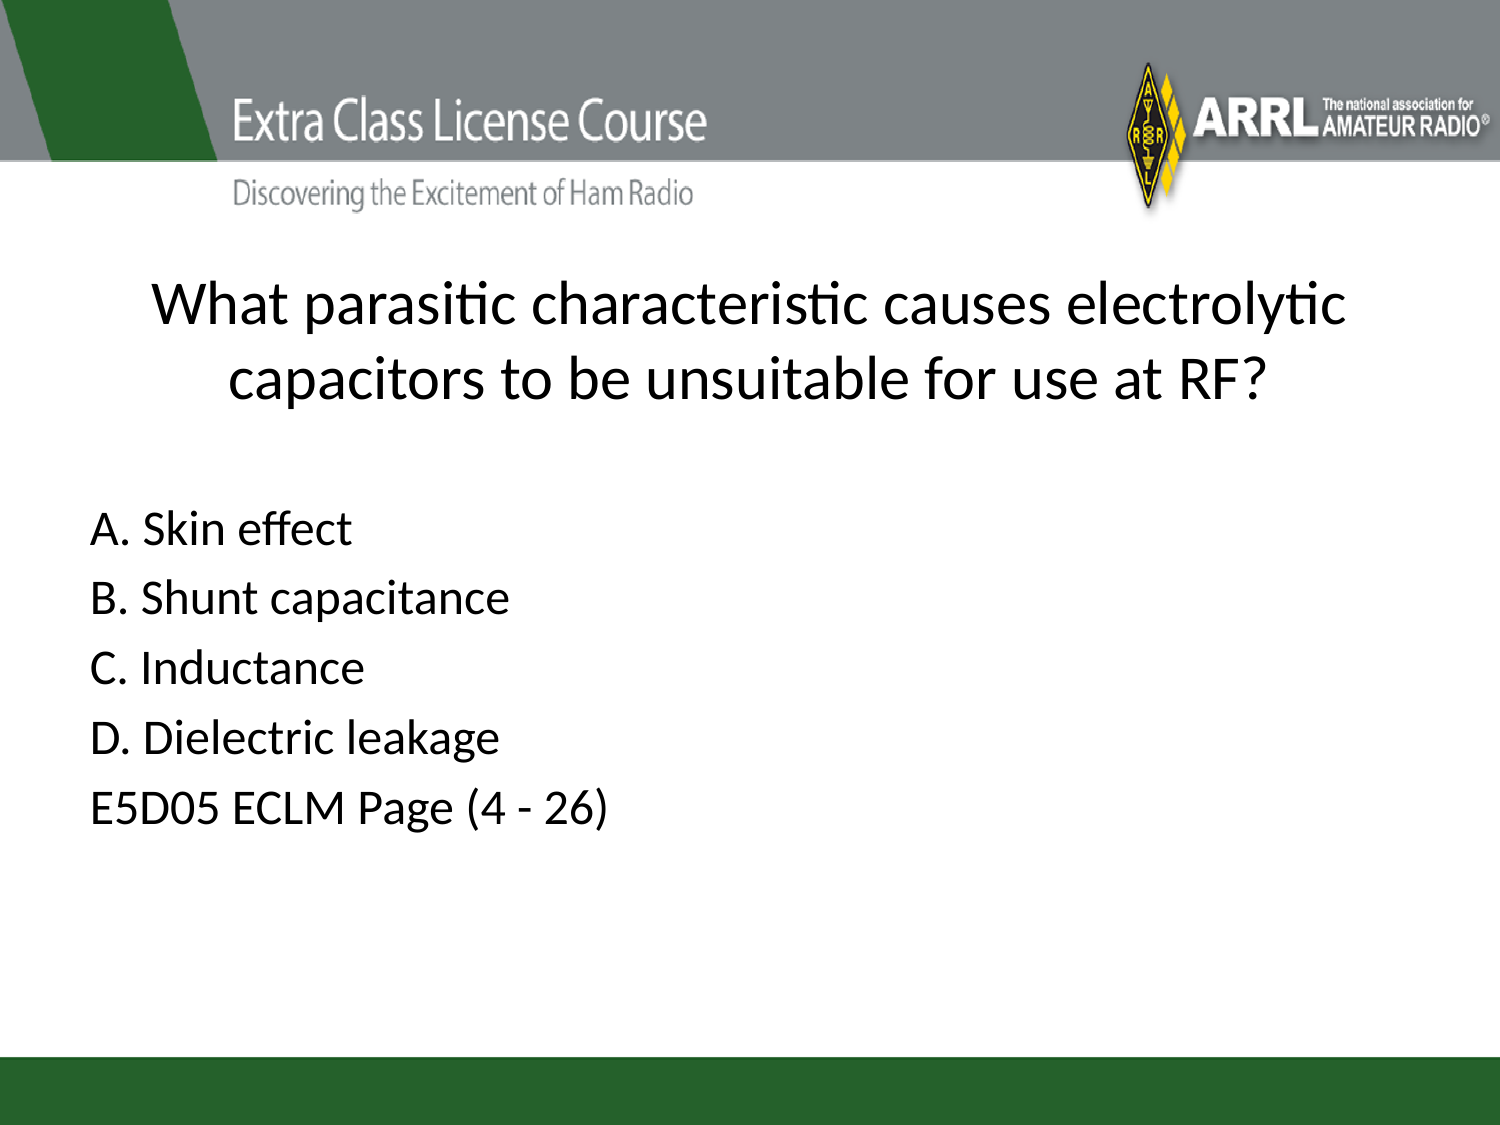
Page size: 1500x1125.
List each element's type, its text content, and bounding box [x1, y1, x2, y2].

list A. Skin effect B. Shunt capacitance C. Inductance D. Dielectric leakage E5D05 ECLM Page (4 - 26) [75, 487, 1425, 1005]
picture [0, 0, 1500, 1125]
title What parasitic characteristic causes electrolytic capacitors to be unsuitable for use at RF? [75, 254, 1425, 435]
